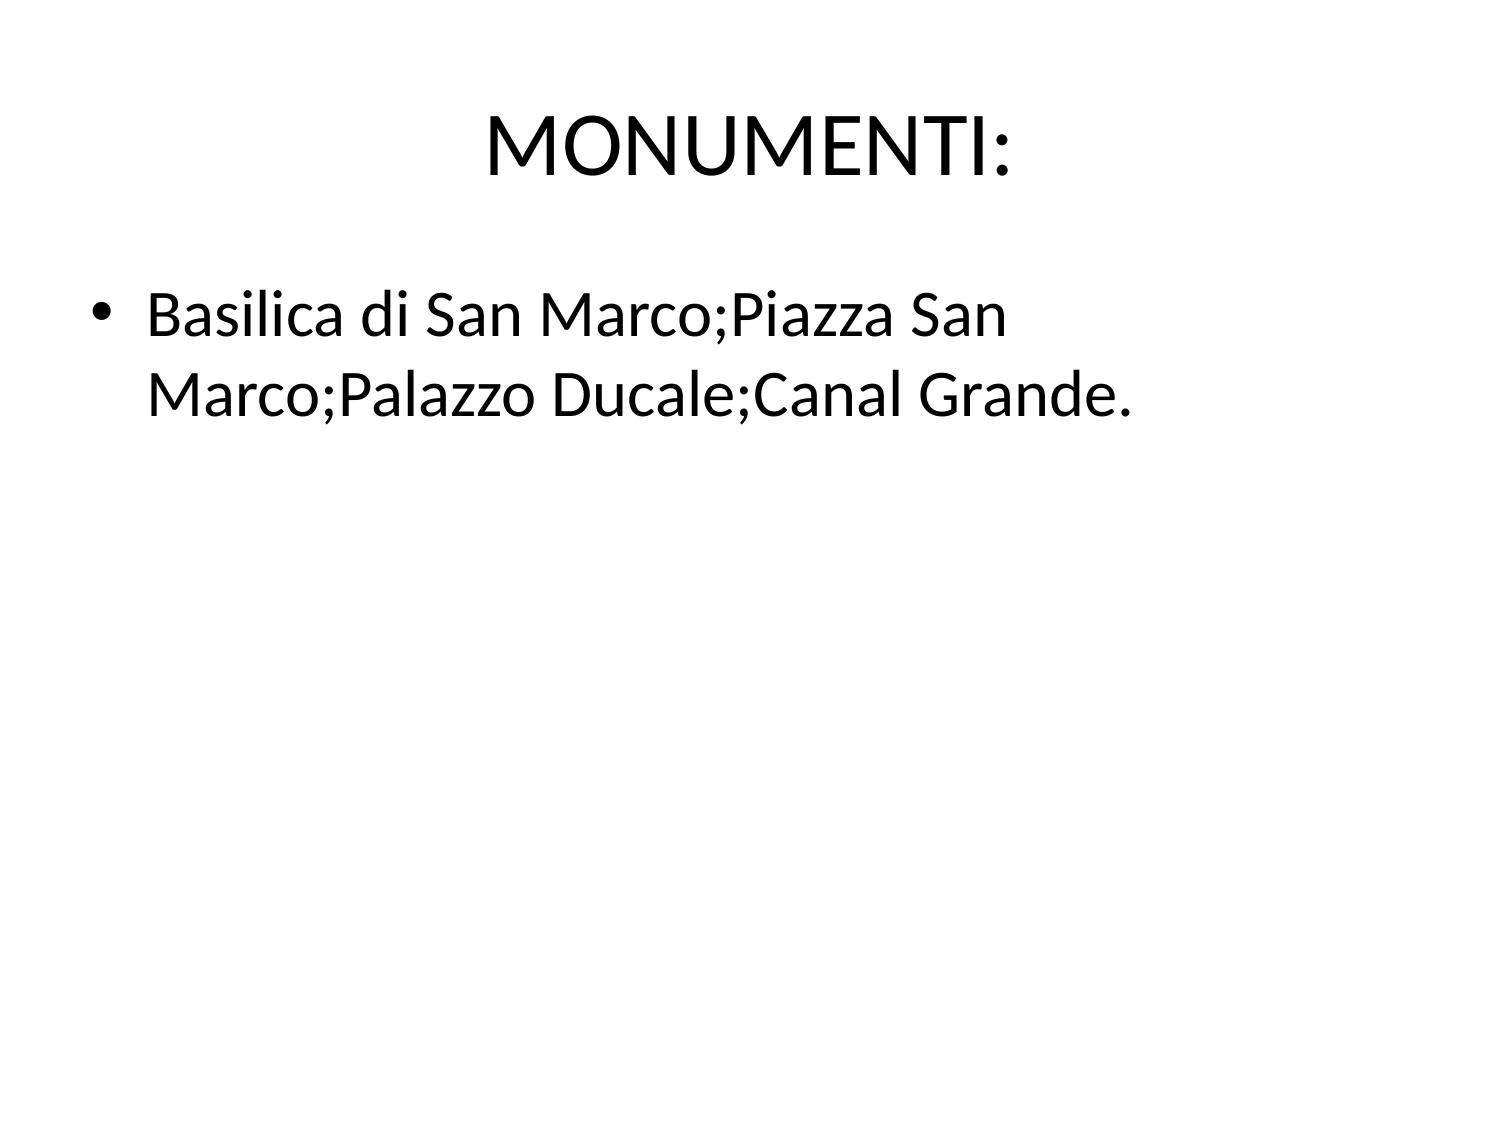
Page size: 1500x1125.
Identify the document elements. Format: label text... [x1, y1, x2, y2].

list Basilica di San Marco;Piazza San Marco;Palazzo Ducale;Canal Grande. [75, 262, 1425, 1005]
title MONUMENTI: [75, 45, 1425, 233]
